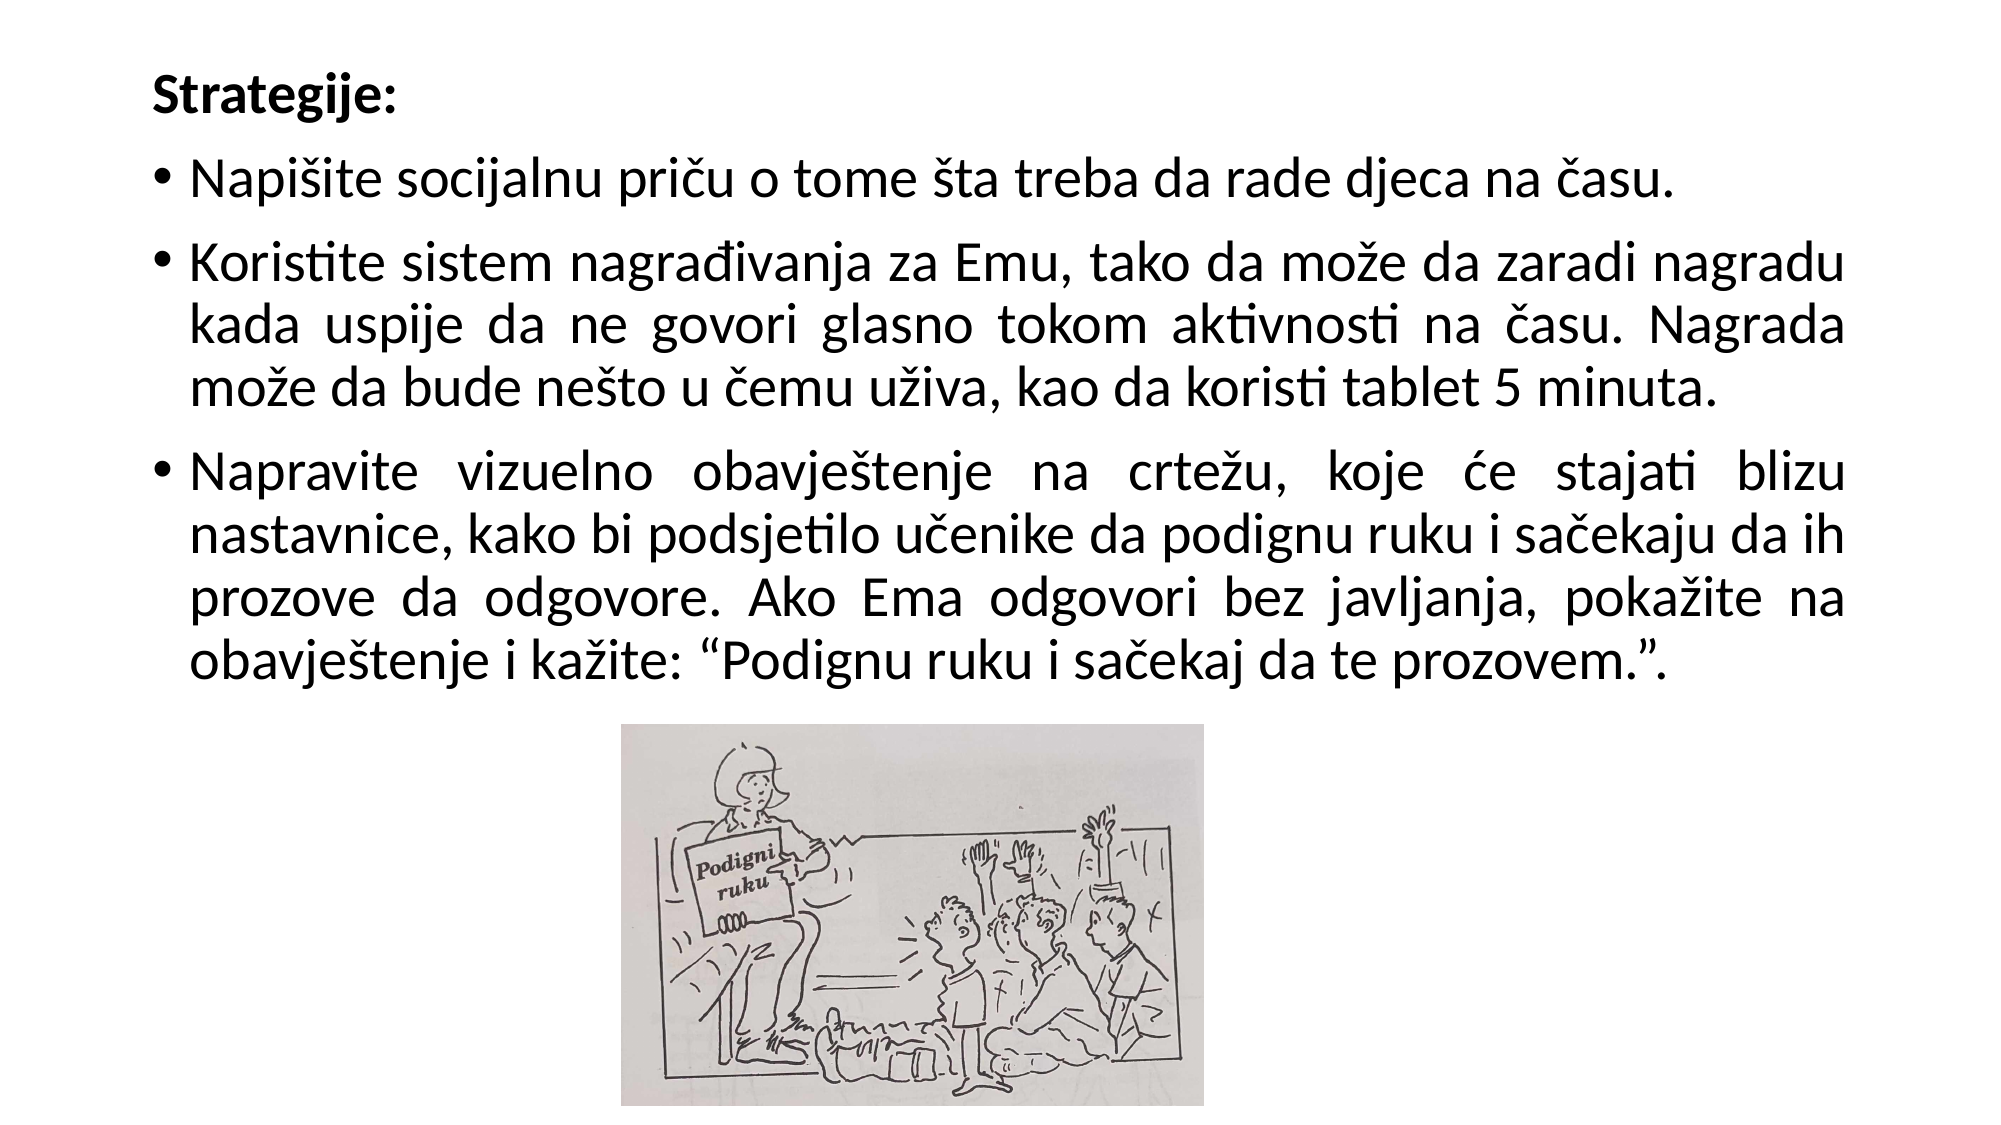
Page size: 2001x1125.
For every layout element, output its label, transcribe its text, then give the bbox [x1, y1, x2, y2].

picture [620, 724, 1204, 1106]
list Strategije: Napišite socijalnu priču o tome šta treba da rade djeca na času. Koristite sistem nagrađivanja za Emu, tako da može da zaradi nagradu kada uspije da ne govori glasno tokom aktivnosti na času. Nagrada može da bude nešto u čemu uživa, kao da koristi tablet 5 minuta. Napravite vizuelno obavještenje na crtežu, koje će stajati blizu nastavnice, kako bi podsjetilo učenike da podignu ruku i sačekaju da ih prozove da odgovore. Ako Ema odgovori bez javljanja, pokažite na obavještenje i kažite: “Podignu ruku i sačekaj da te prozovem.”. [137, 56, 1863, 1125]
